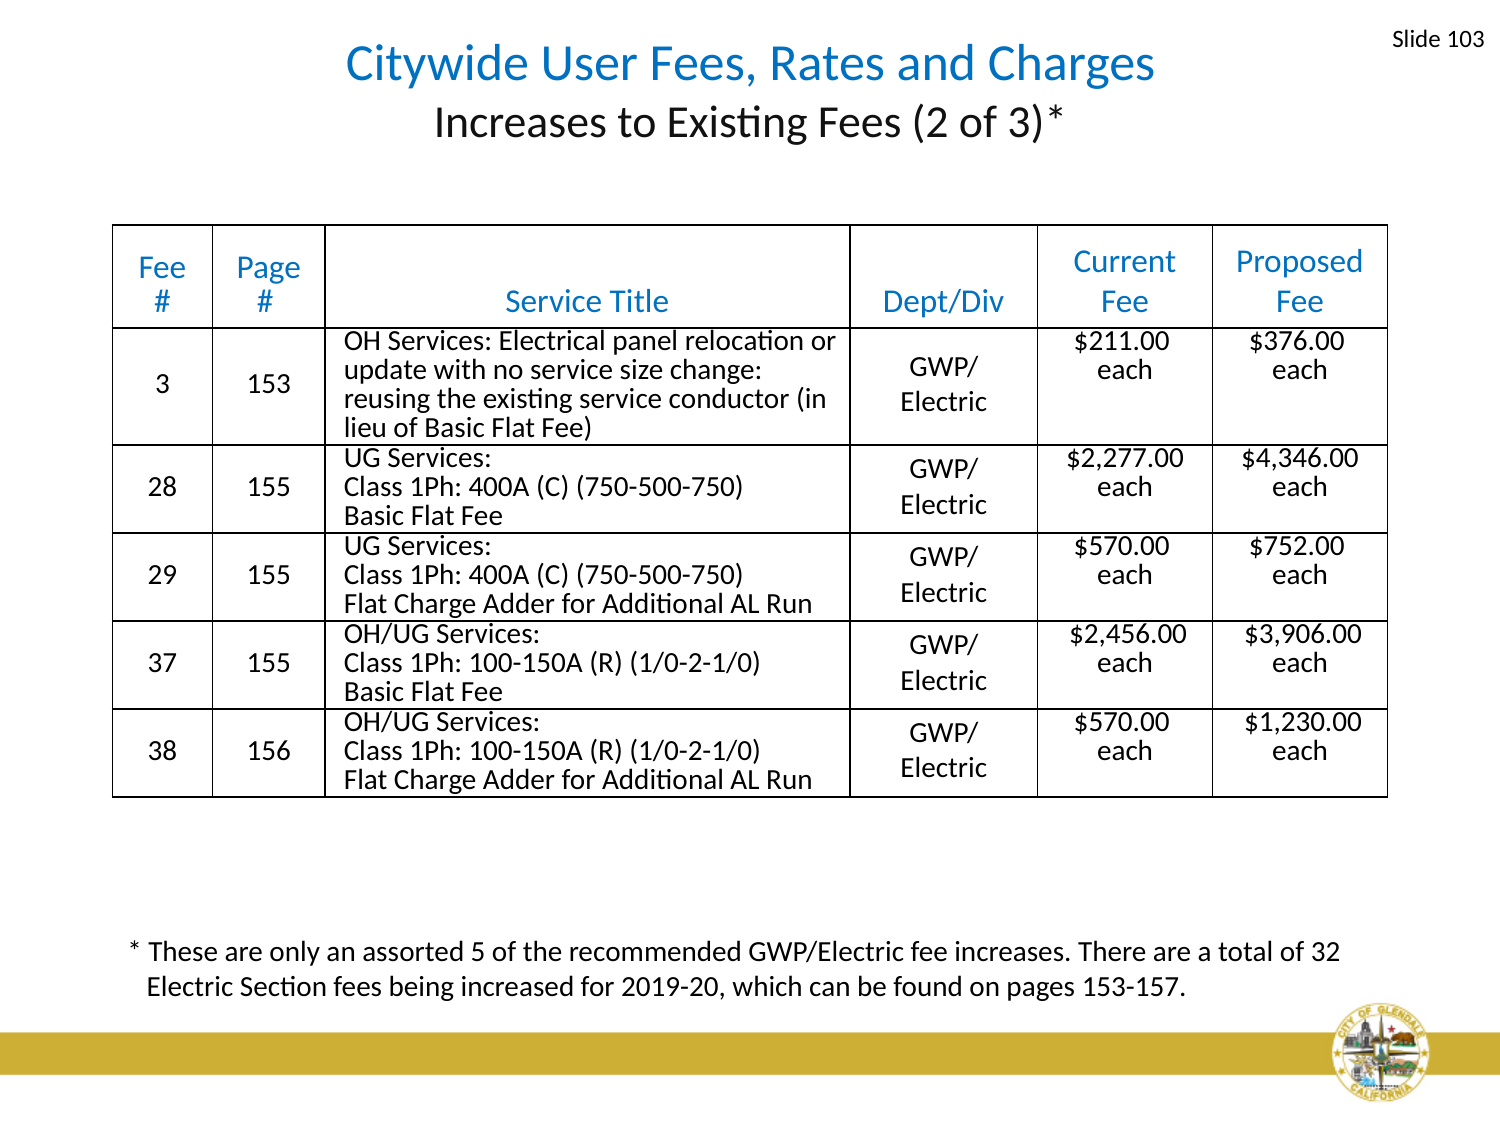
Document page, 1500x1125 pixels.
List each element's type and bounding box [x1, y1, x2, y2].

table_cell [851, 710, 1037, 796]
picture [0, 0, 1500, 1125]
text_box [75, 12, 1426, 163]
table_cell [213, 329, 324, 444]
table_cell [1038, 710, 1212, 796]
table_cell [213, 534, 324, 620]
table_cell [851, 622, 1037, 708]
table_cell [1213, 710, 1387, 796]
table_cell [1038, 329, 1212, 444]
text_box [112, 924, 1388, 1010]
table_cell [326, 534, 849, 620]
table_cell [1038, 622, 1212, 708]
table_cell [1213, 329, 1387, 444]
table_cell [113, 446, 212, 532]
table_cell [113, 329, 212, 444]
table_header [1213, 226, 1387, 327]
table_cell [851, 329, 1037, 444]
table_cell [113, 622, 212, 708]
table_cell [1213, 534, 1387, 620]
slide_number [1149, 0, 1500, 75]
table_header [113, 226, 212, 327]
table_cell [1038, 446, 1212, 532]
table_cell [113, 710, 212, 796]
table_cell [113, 534, 212, 620]
table_cell [213, 710, 324, 796]
table_cell [851, 446, 1037, 532]
table_header [1038, 226, 1212, 327]
table_cell [326, 329, 849, 444]
table_cell [1213, 622, 1387, 708]
table_header [326, 226, 849, 327]
table_cell [326, 710, 849, 796]
table_cell [326, 622, 849, 708]
table_cell [213, 622, 324, 708]
table_header [851, 226, 1037, 327]
table_cell [851, 534, 1037, 620]
table_cell [213, 446, 324, 532]
table_cell [326, 446, 849, 532]
table_header [213, 226, 324, 327]
table_cell [1213, 446, 1387, 532]
table_cell [1038, 534, 1212, 620]
